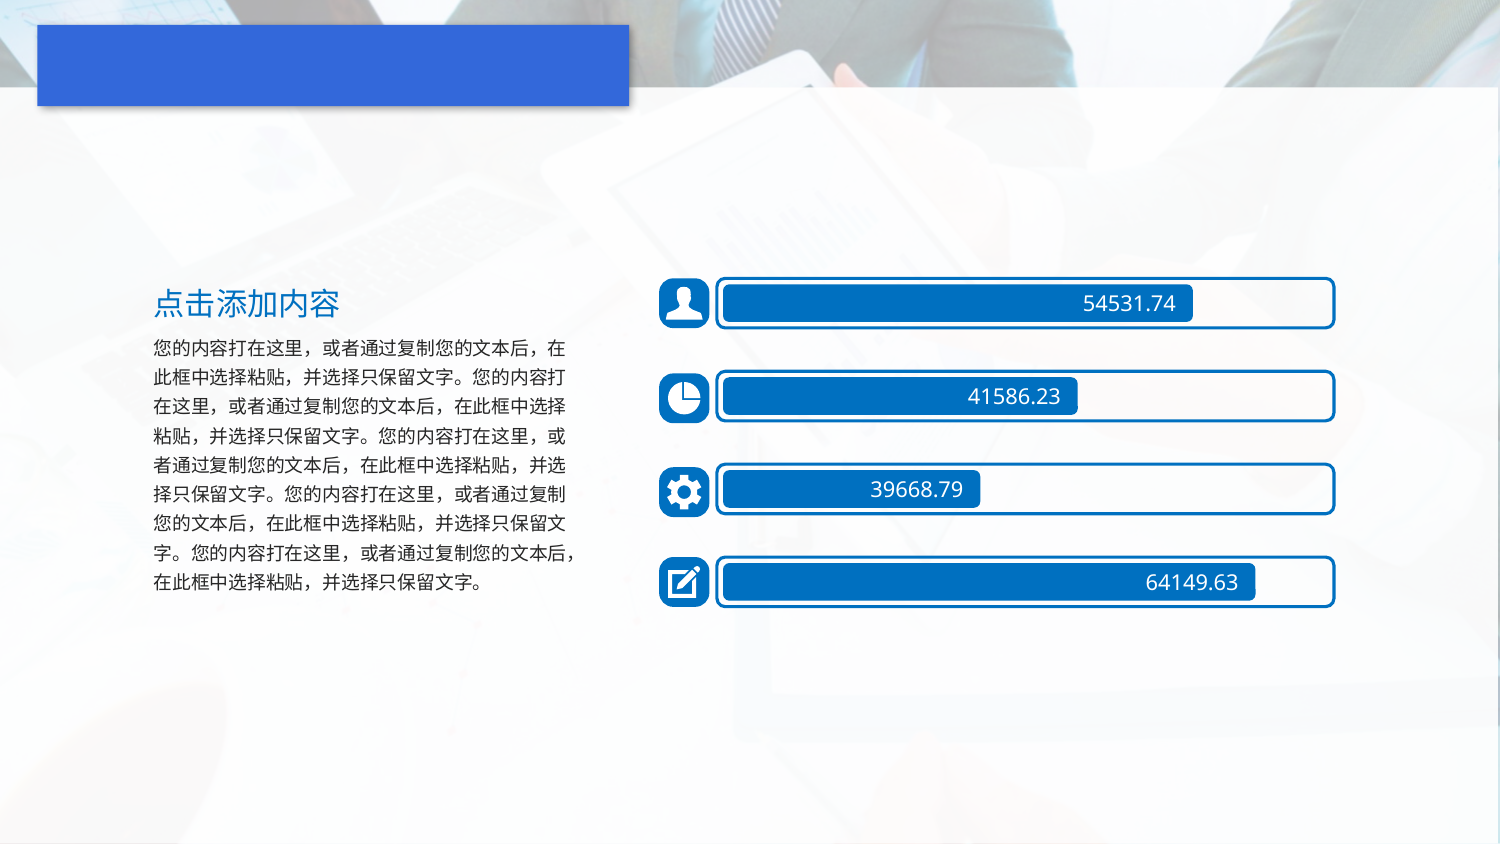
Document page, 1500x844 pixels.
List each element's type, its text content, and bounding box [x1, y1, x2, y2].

text_box [715, 277, 1336, 329]
text_box 您的内容打在这里，或者通过复制您的文本后，在此框中选择粘贴，并选择只保留文字。您的内容打在这里，或者通过复制您的文本后，在此框中选择粘贴，并选择只保留文字。您的内容打在这里，或者通过复制您的文本后，在此框中选择粘贴，并选择只保留文字。您的内容打在这里，或者通过复制您的文本后，在此框中选择粘贴，并选择只保留文字。您的内容打在这里，或者通过复制您的文本后，在此框中选择粘贴，并选择只保留文字。 [138, 322, 600, 601]
text_box [668, 382, 701, 415]
text_box [715, 463, 1336, 515]
text_box [665, 286, 703, 320]
text_box [659, 278, 710, 329]
text_box 41586.23 [721, 376, 1079, 416]
text_box [659, 373, 710, 424]
text_box [715, 556, 1336, 608]
text_box 54531.74 [721, 283, 1194, 324]
text_box 点击添加内容 [138, 265, 503, 322]
text_box [659, 557, 710, 607]
text_box [715, 370, 1336, 422]
text_box [659, 467, 710, 518]
text_box [667, 474, 702, 510]
text_box 39668.79 [721, 469, 982, 509]
text_box 64149.63 [721, 561, 1257, 602]
text_box [668, 566, 701, 598]
